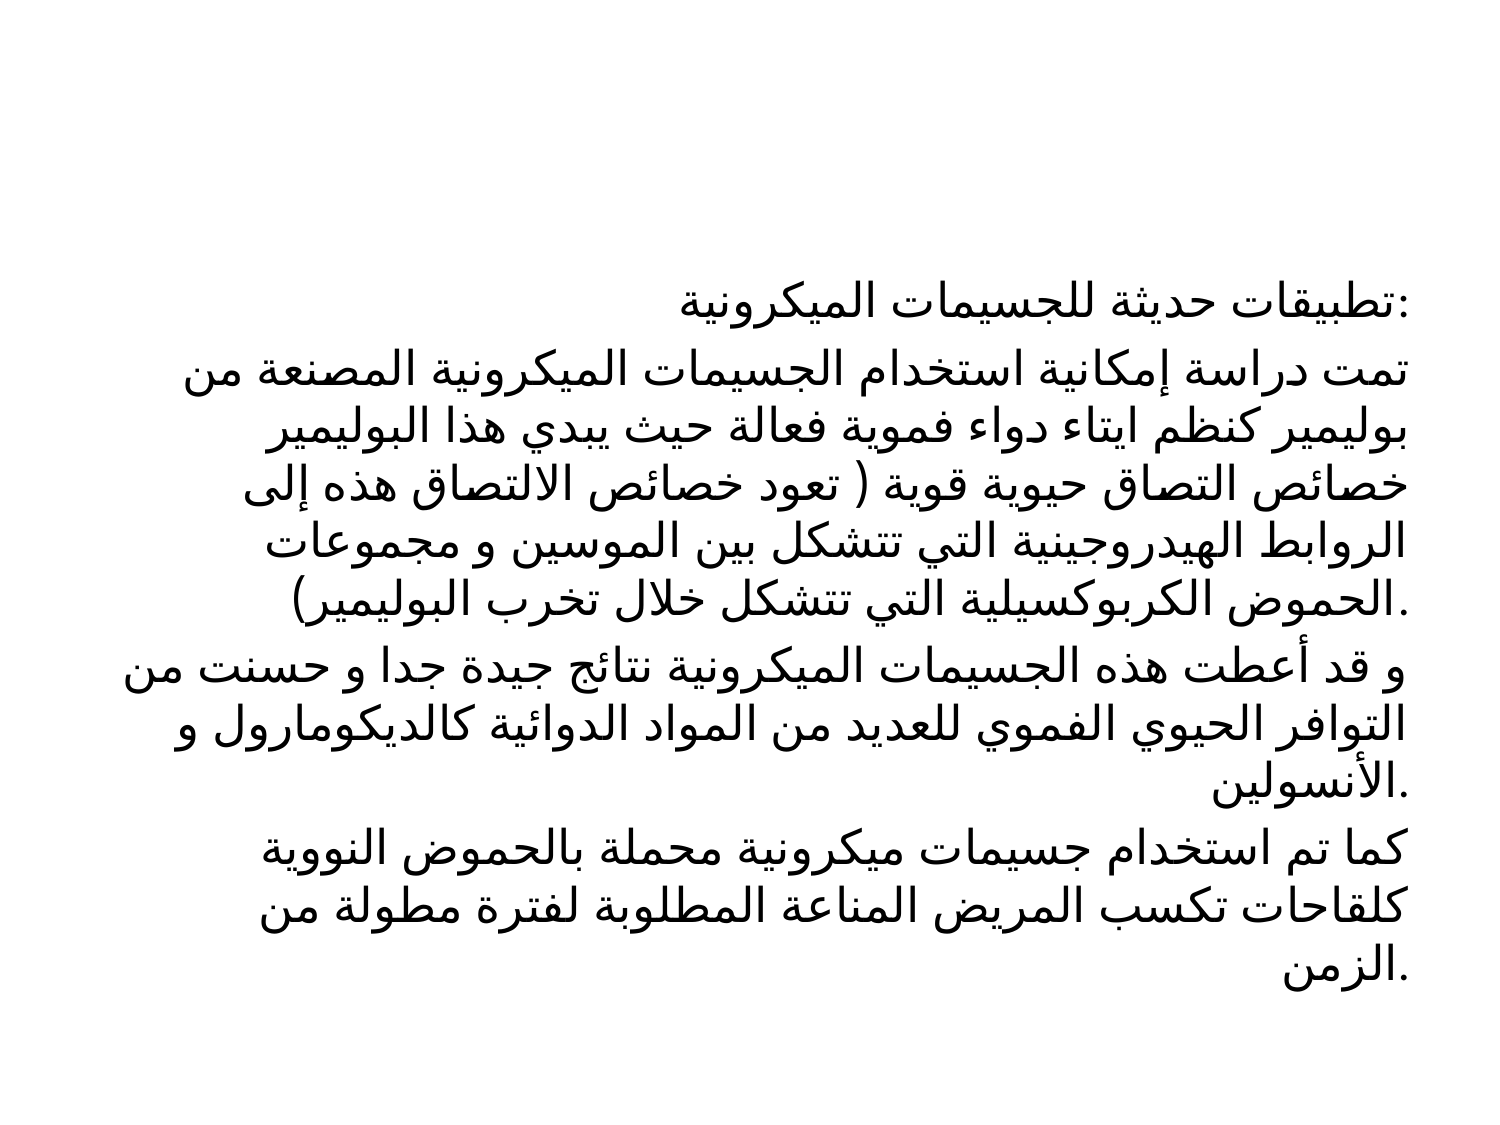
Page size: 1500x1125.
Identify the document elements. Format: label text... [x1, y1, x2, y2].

list تطبيقات حديثة للجسيمات الميكرونية: تمت دراسة إمكانية استخدام الجسيمات الميكرونية المصنعة من بوليمير كنظم ايتاء دواء فموية فعالة حيث يبدي هذا البوليمير خصائص التصاق حيوية قوية ( تعود خصائص الالتصاق هذه إلى الروابط الهيدروجينية التي تتشكل بين الموسين و مجموعات الحموض الكربوكسيلية التي تتشكل خلال تخرب البوليمير). و قد أعطت هذه الجسيمات الميكرونية نتائج جيدة جدا و حسنت من التوافر الحيوي الفموي للعديد من المواد الدوائية كالديكومارول و الأنسولين. كما تم استخدام جسيمات ميكرونية محملة بالحموض النووية كلقاحات تكسب المريض المناعة المطلوبة لفترة مطولة من الزمن. [75, 262, 1425, 1005]
